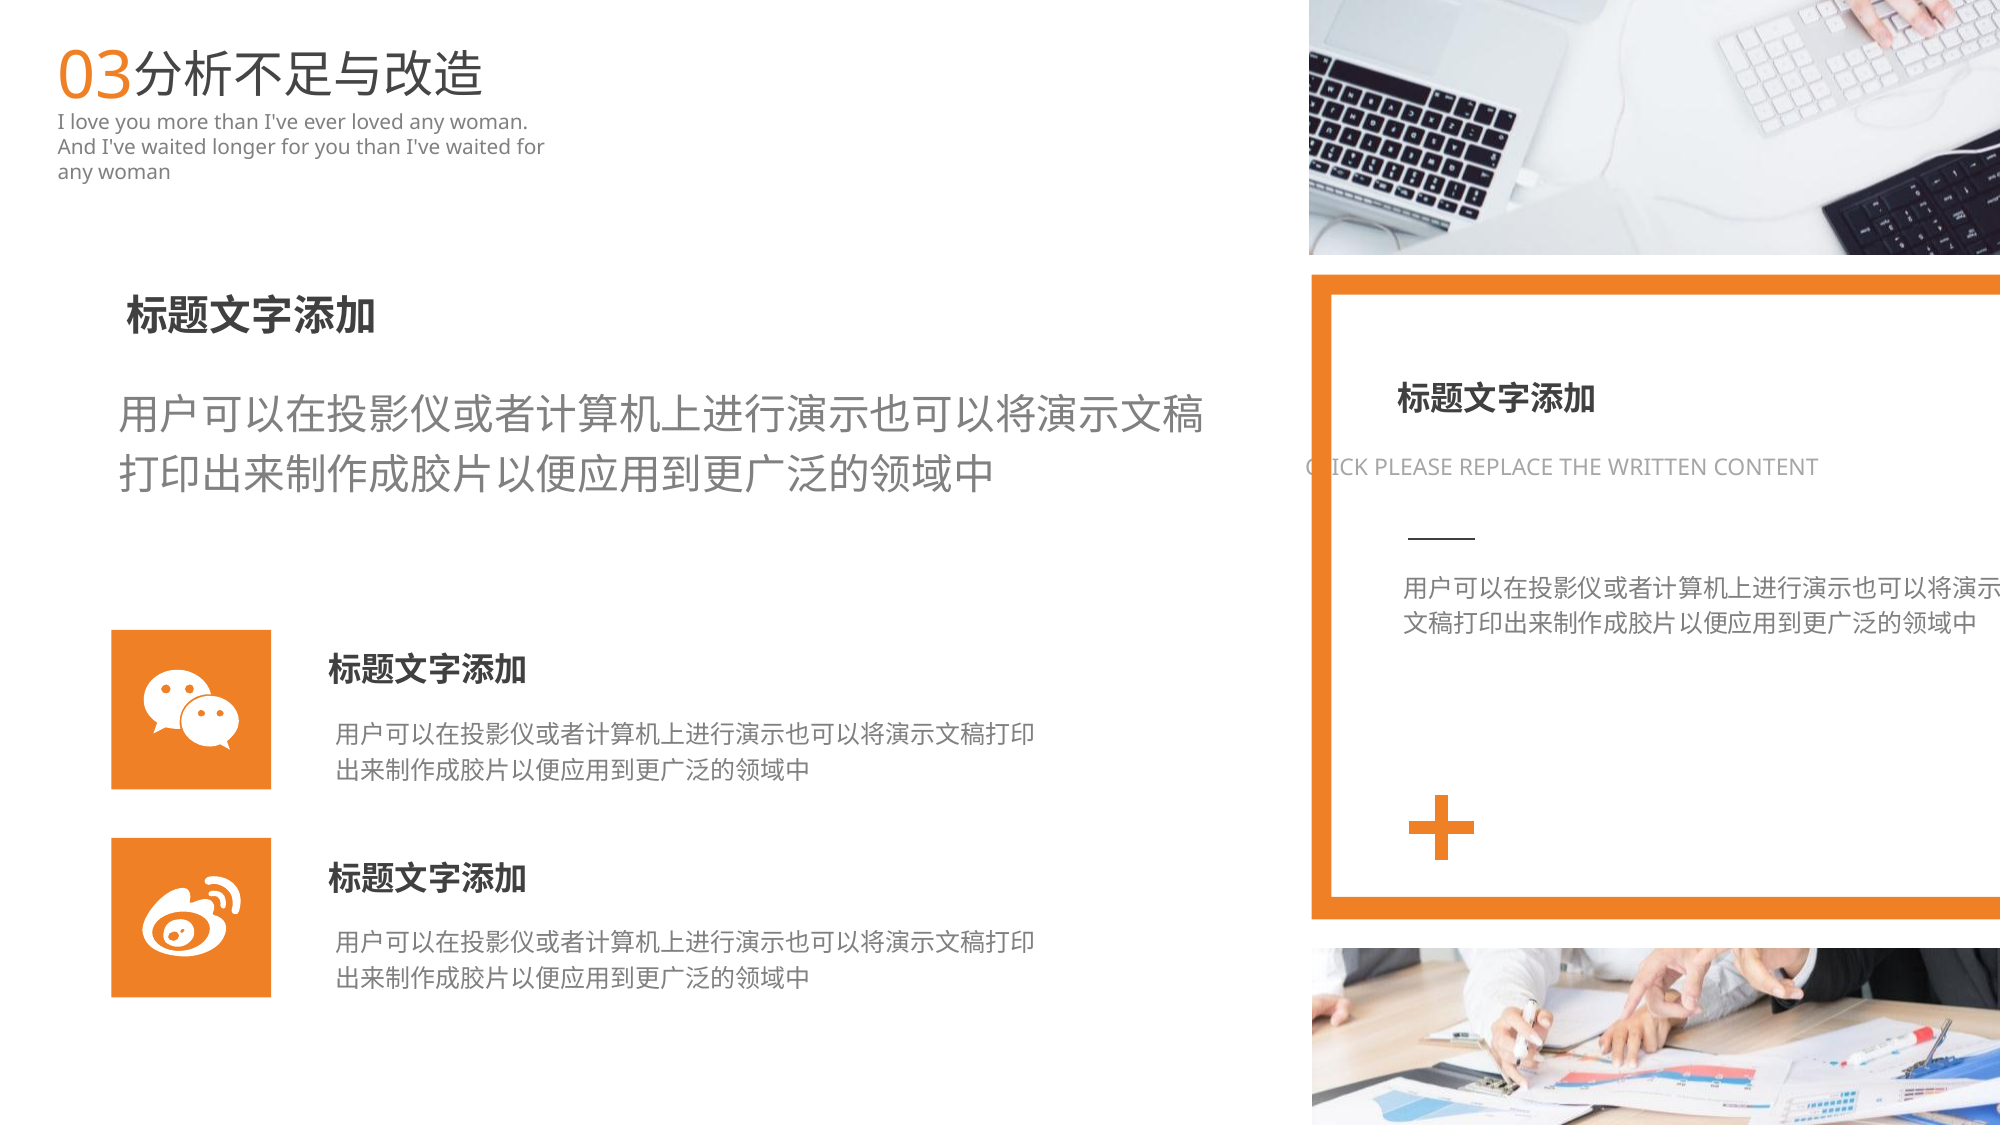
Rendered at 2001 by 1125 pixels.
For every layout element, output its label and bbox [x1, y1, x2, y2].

text_box [1311, 274, 2000, 921]
text_box [1409, 795, 1474, 860]
text_box [111, 837, 1072, 1002]
text_box [42, 24, 585, 168]
text_box [103, 281, 1234, 507]
picture [1309, 0, 2000, 255]
picture [1312, 948, 2000, 1125]
text_box [111, 629, 1072, 794]
text_box [1381, 369, 2000, 647]
